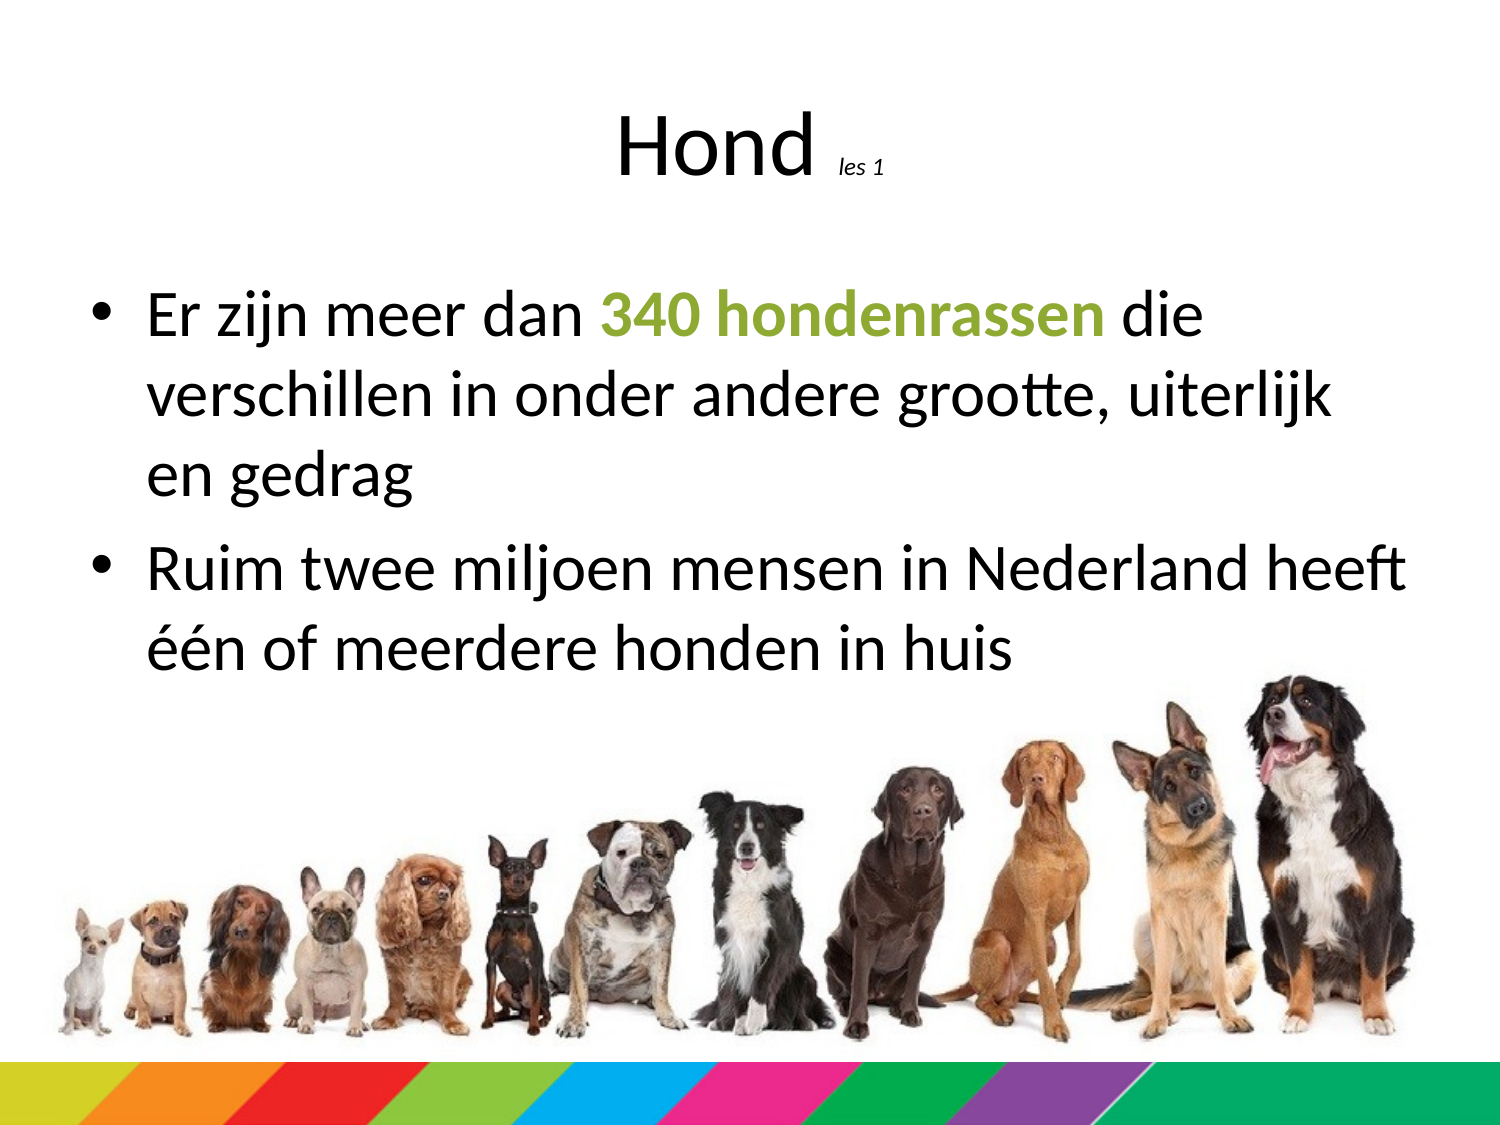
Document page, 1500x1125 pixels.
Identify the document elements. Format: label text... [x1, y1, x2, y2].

title Hond les 1 [75, 45, 1425, 233]
picture [14, 658, 1485, 1061]
picture [0, 1062, 574, 1125]
picture [656, 1062, 1500, 1125]
list Er zijn meer dan 340 hondenrassen die verschillen in onder andere grootte, uiterlijk en gedrag Ruim twee miljoen mensen in Nederland heeft één of meerdere honden in huis [75, 262, 1425, 657]
